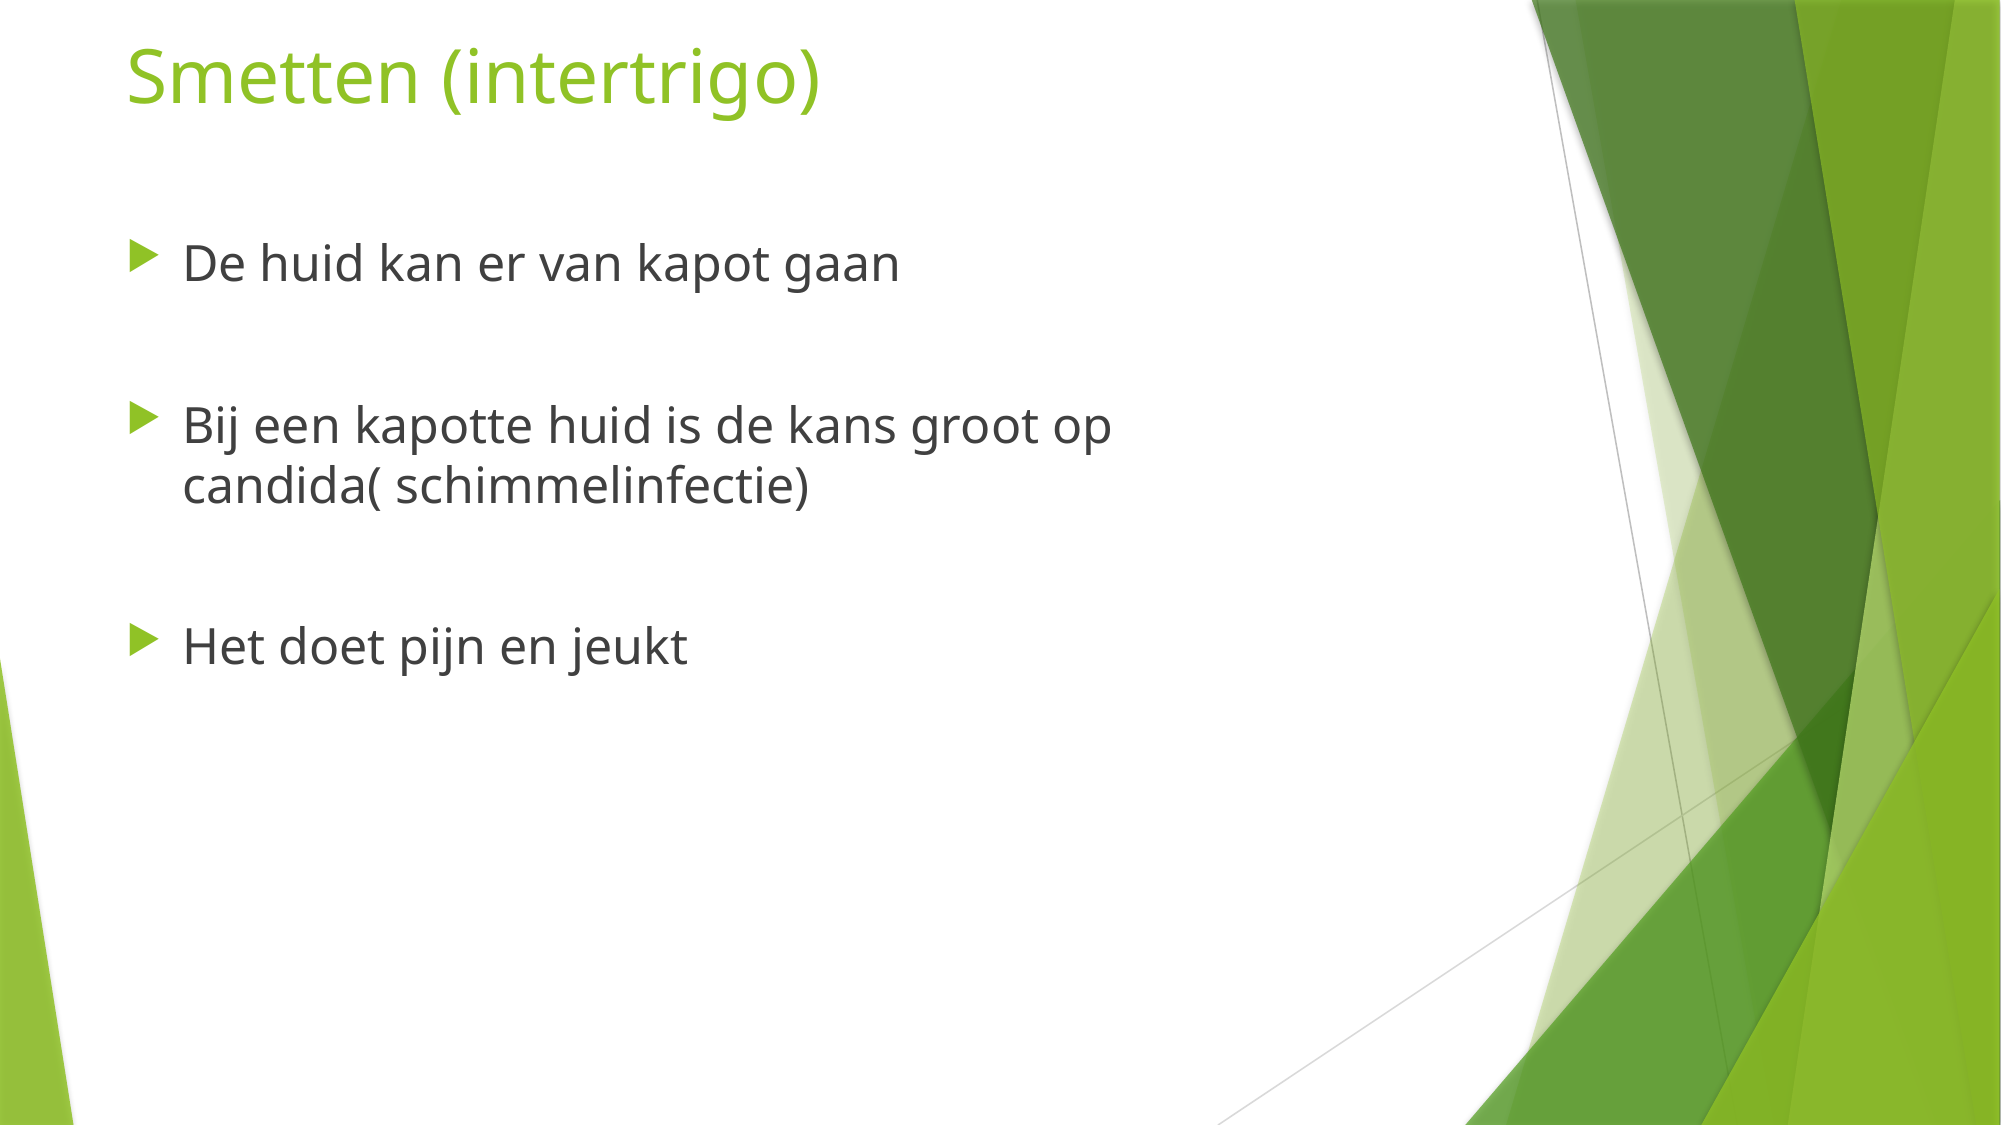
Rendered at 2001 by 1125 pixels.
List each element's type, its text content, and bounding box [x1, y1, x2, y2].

list De huid kan er van kapot gaan Bij een kapotte huid is de kans groot op candida( schimmelinfectie) Het doet pijn en jeukt [111, 223, 1522, 894]
title Smetten (intertrigo) [111, 21, 1522, 153]
